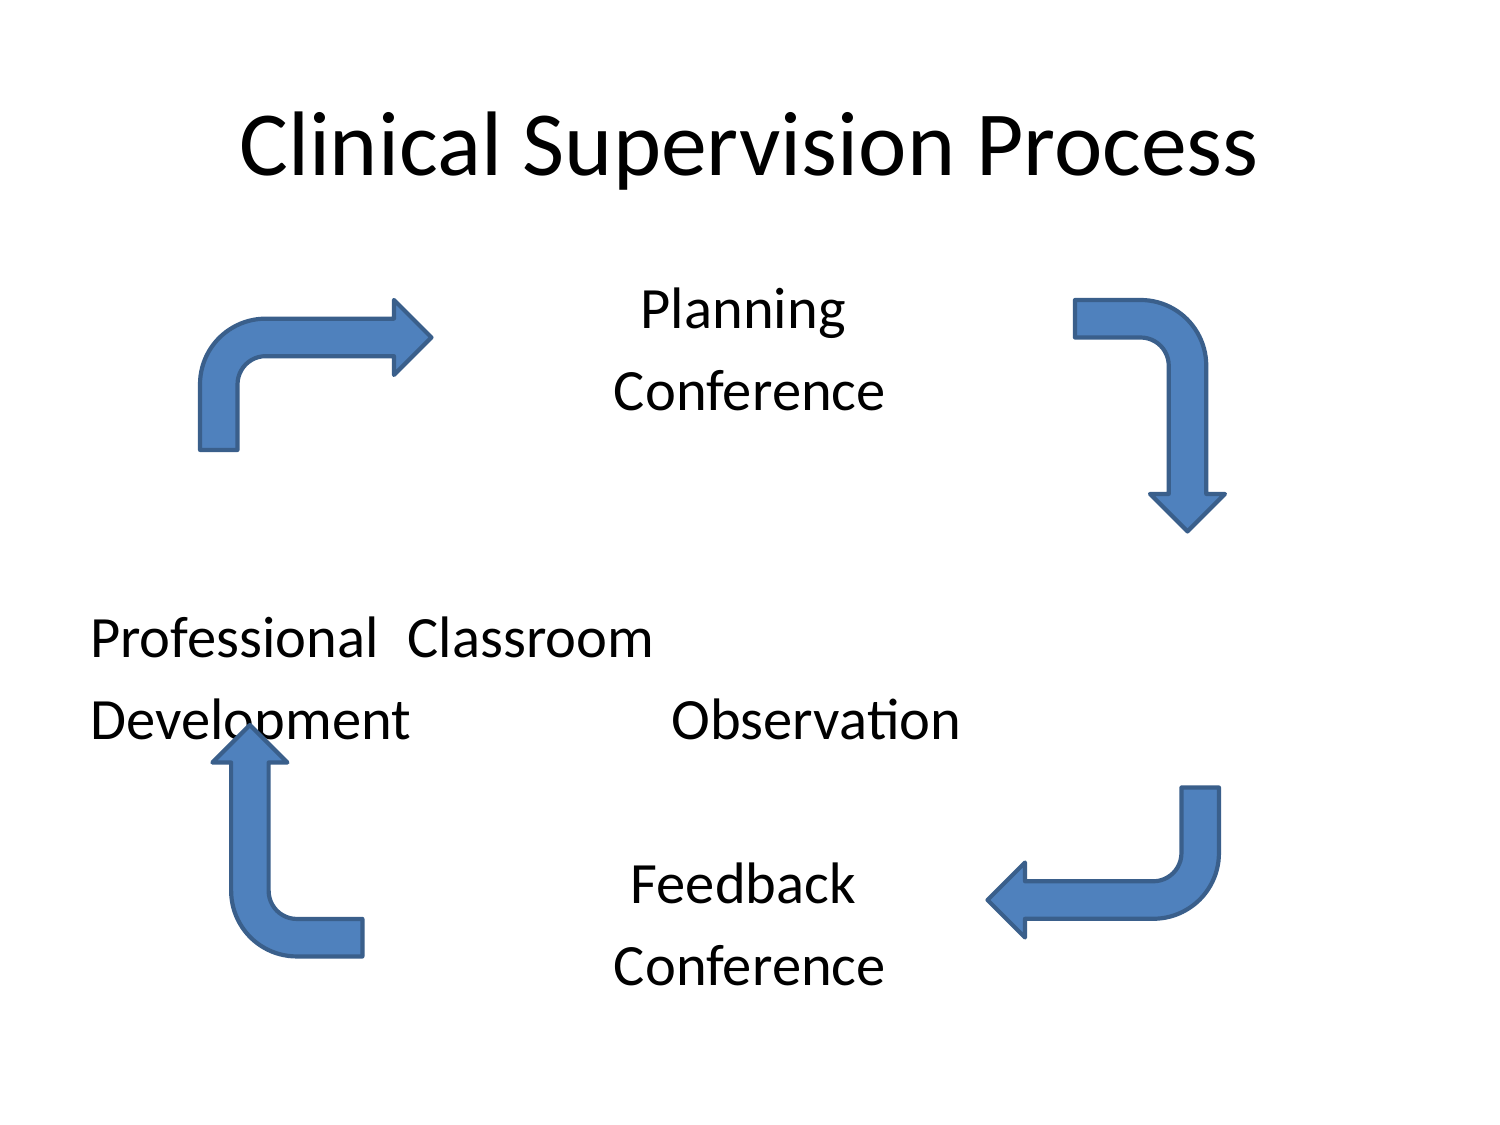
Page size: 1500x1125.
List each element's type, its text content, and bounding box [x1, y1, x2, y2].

text_box [1072, 297, 1227, 534]
list Planning Conference Professional Classroom Development Observation Feedback Conference [75, 262, 1425, 1005]
text_box [985, 785, 1222, 940]
text_box [197, 298, 434, 453]
title Clinical Supervision Process [75, 45, 1425, 233]
text_box [210, 722, 365, 959]
